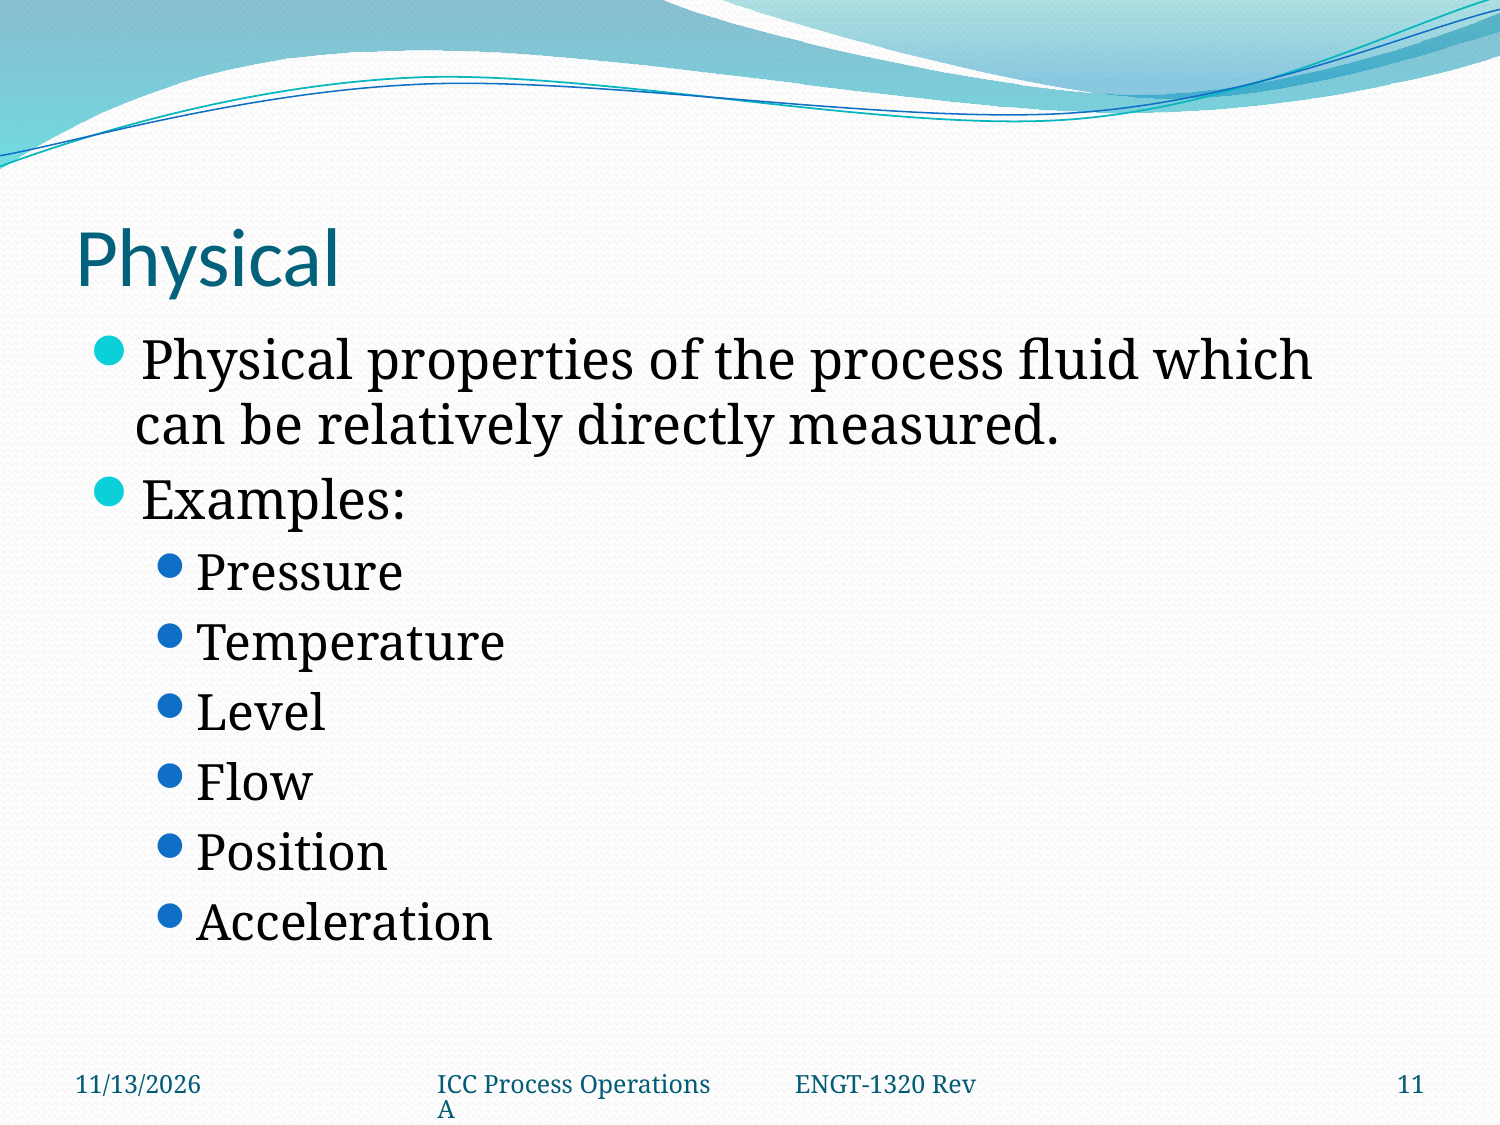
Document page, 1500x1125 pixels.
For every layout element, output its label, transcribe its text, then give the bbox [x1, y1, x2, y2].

footer ICC Process Operations ENGT-1320 Rev A [437, 1042, 988, 1103]
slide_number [75, 1042, 425, 1103]
slide_number 11 [1299, 1042, 1425, 1103]
list Physical properties of the process fluid which can be relatively directly measured. Examples: Pressure Temperature Level Flow Position Acceleration [75, 317, 1425, 1038]
title Physical [75, 115, 1425, 303]
